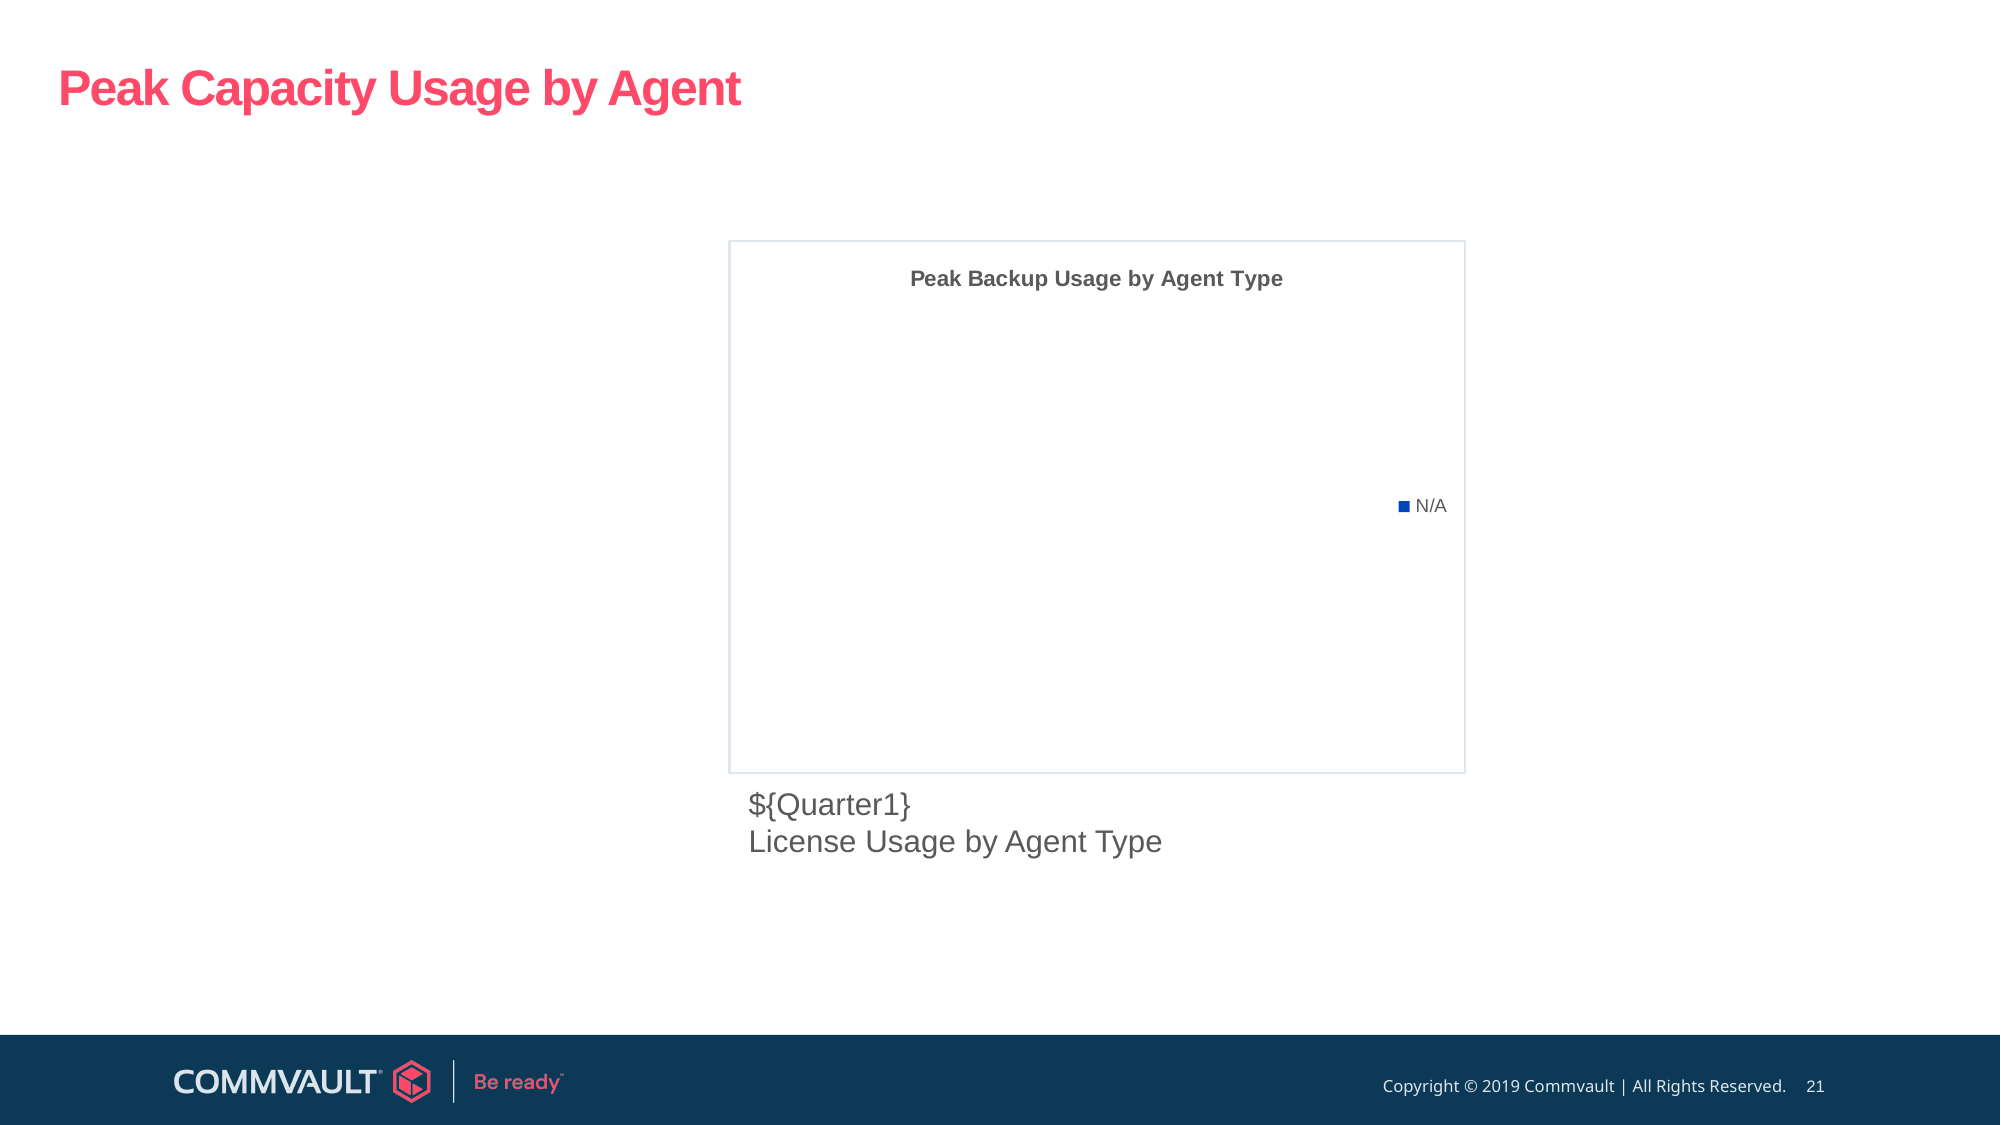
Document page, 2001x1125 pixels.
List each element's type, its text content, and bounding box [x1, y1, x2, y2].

chart [728, 239, 1467, 774]
picture [174, 1060, 564, 1103]
text_box ${Quarter1} License Usage by Agent Type [728, 774, 1464, 869]
title Peak Capacity Usage by Agent [58, 46, 1709, 117]
slide_number 21 [1790, 1051, 1825, 1097]
